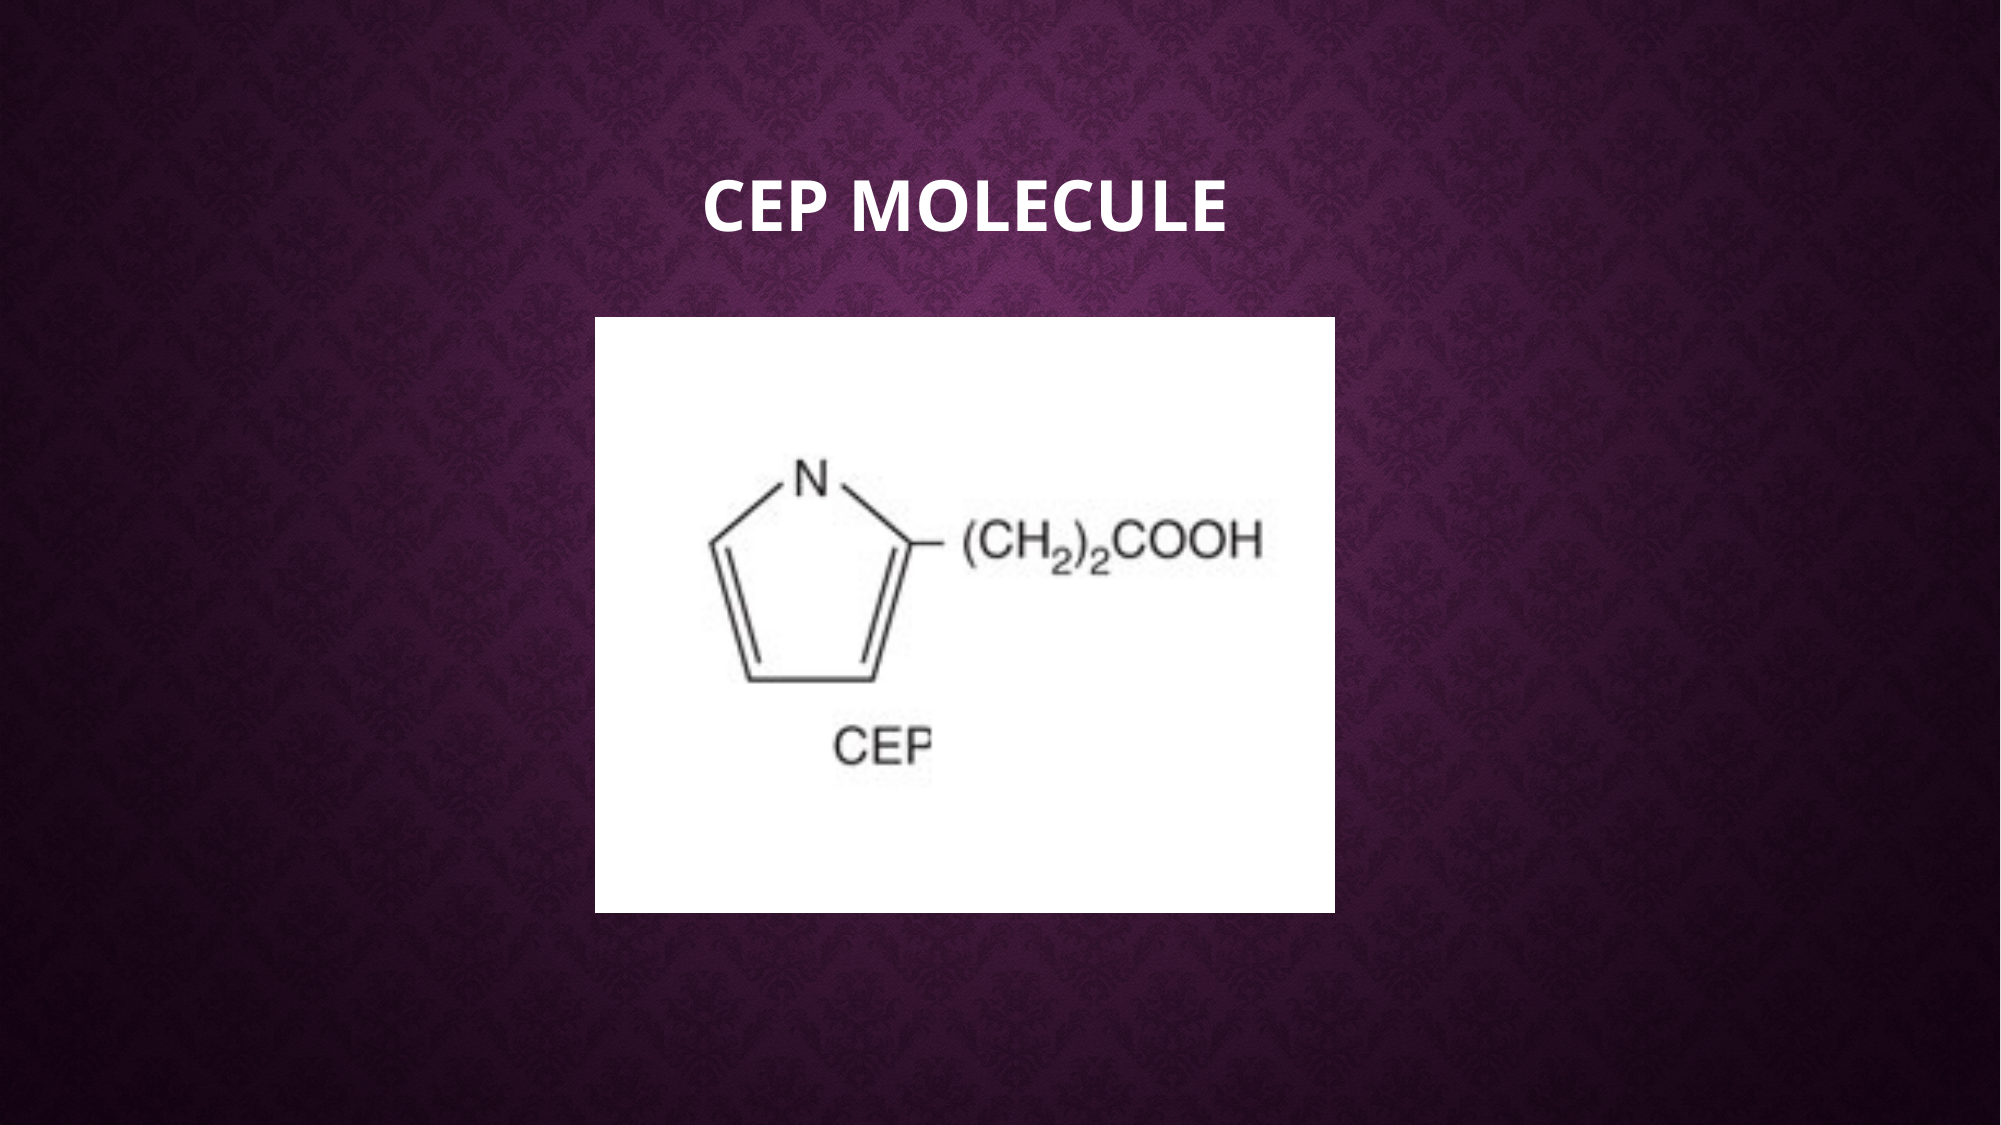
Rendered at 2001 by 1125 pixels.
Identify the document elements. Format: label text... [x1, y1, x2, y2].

title CEP Molecule [115, 99, 1815, 318]
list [595, 317, 1335, 913]
